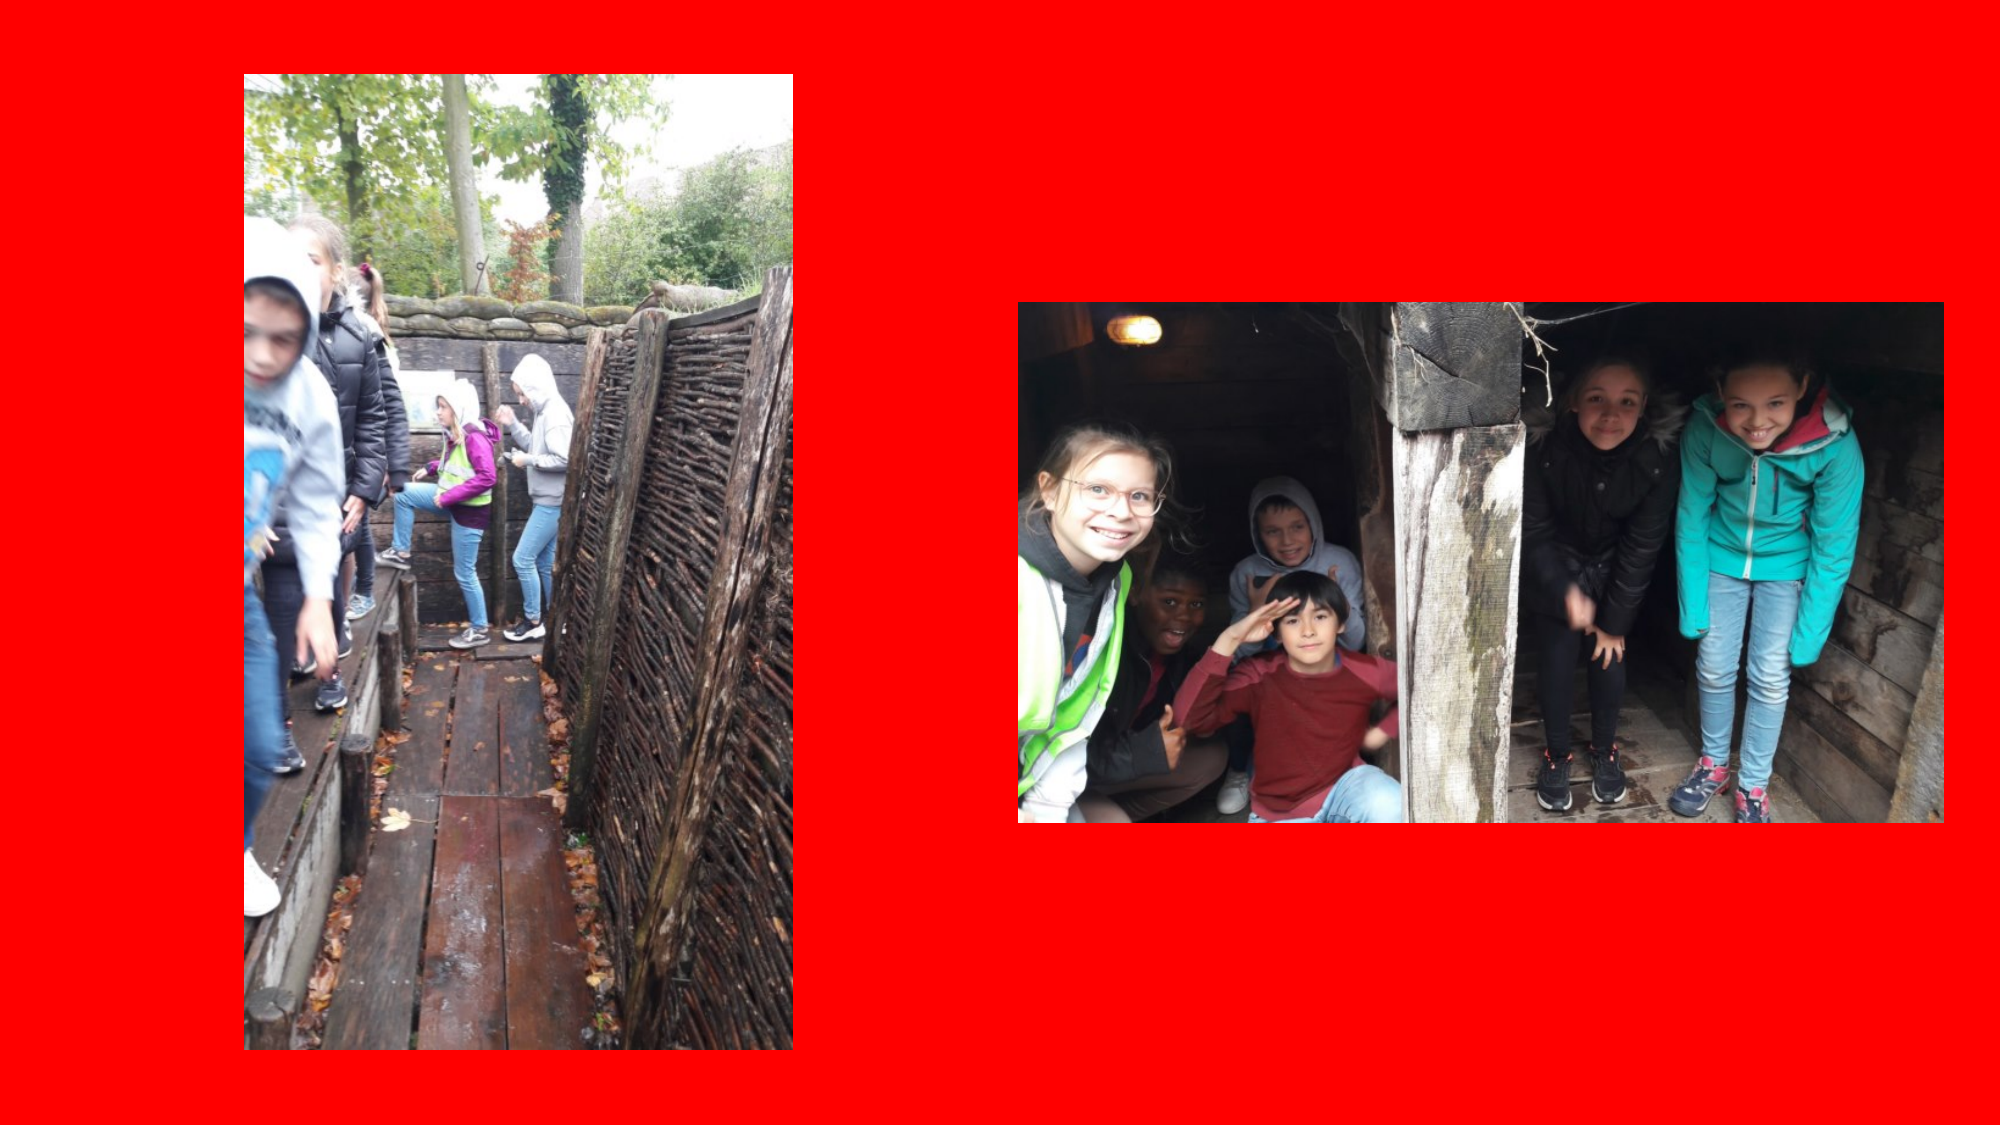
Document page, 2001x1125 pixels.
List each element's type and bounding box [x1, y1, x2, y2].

picture [244, 74, 793, 1050]
picture [1018, 302, 1944, 823]
